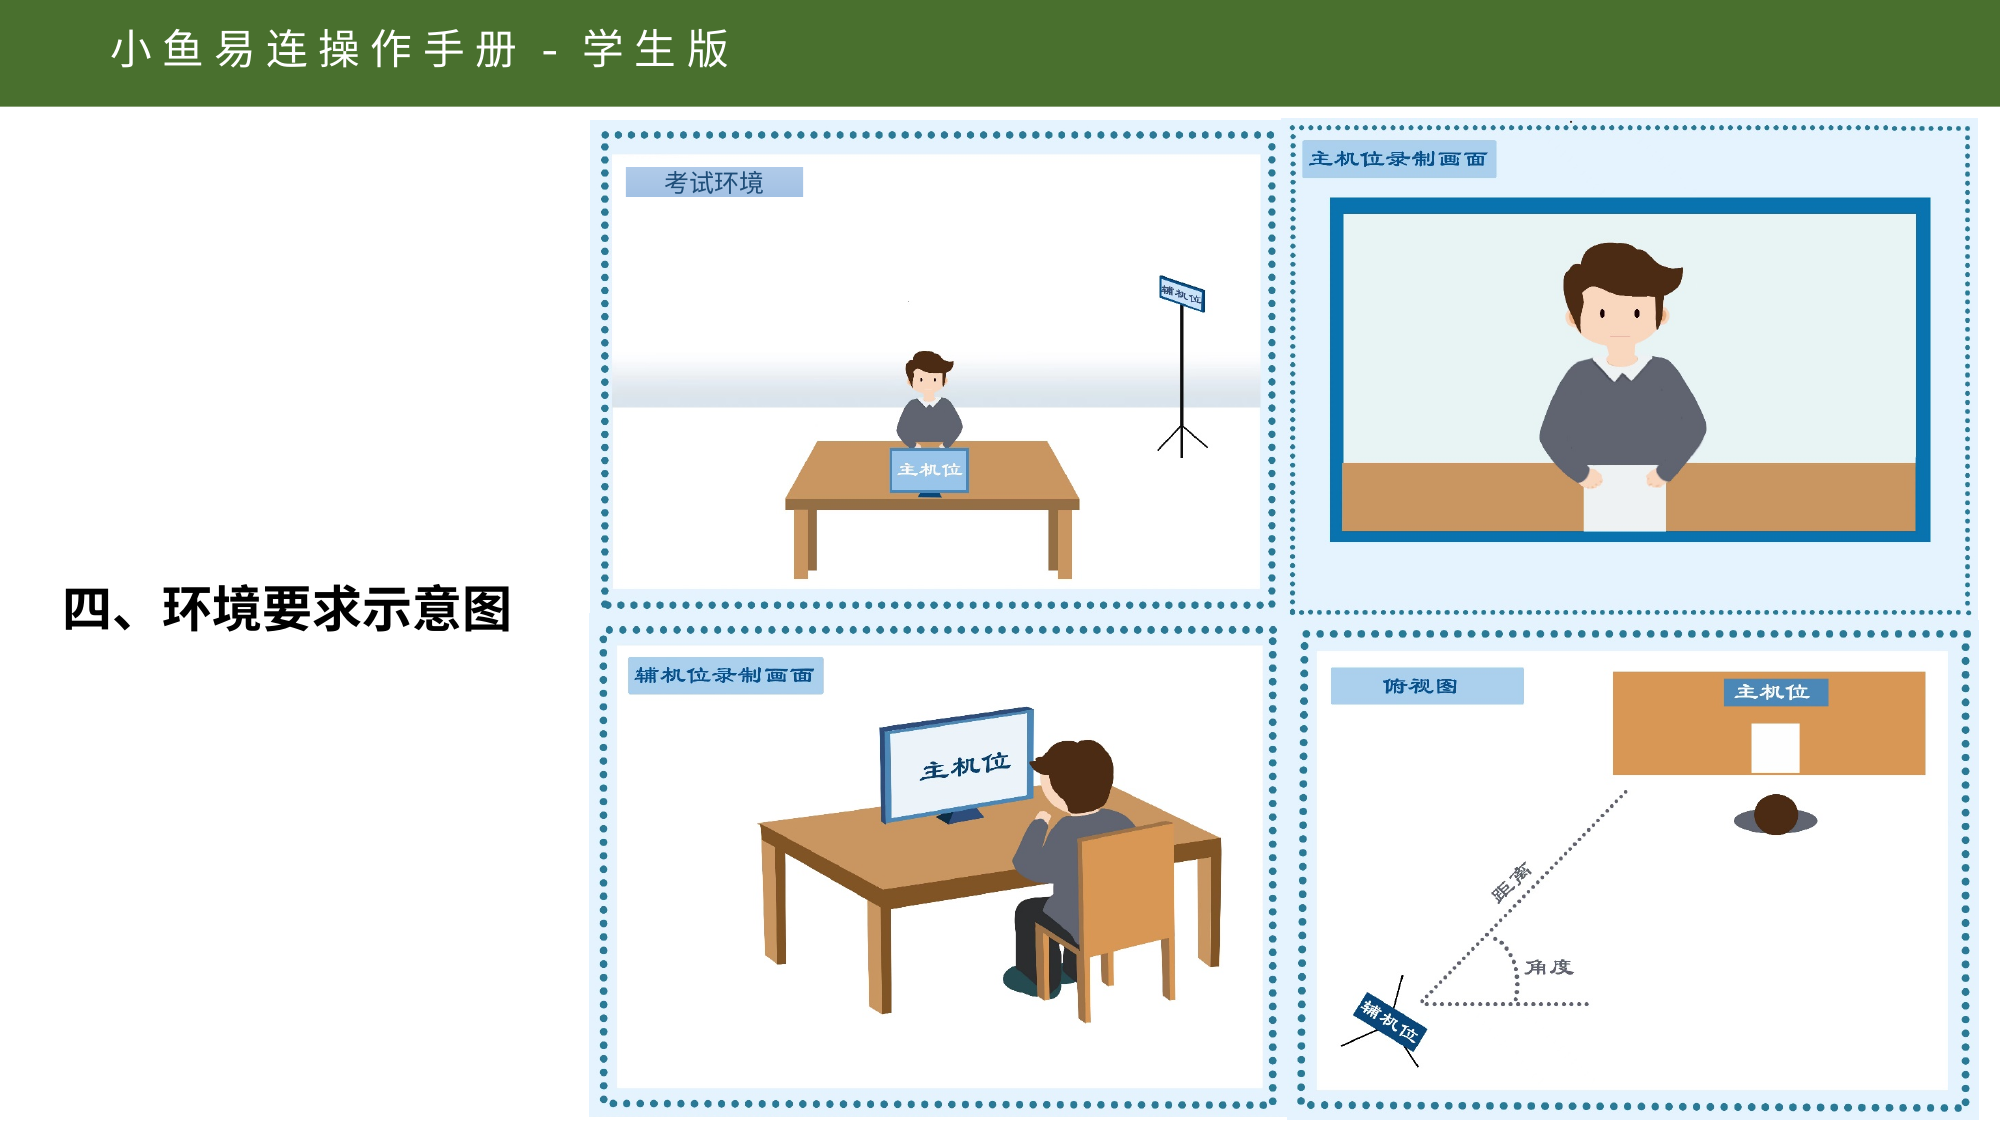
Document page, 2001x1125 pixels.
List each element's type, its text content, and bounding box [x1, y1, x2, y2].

text_box 四、环境要求示意图 [47, 569, 590, 645]
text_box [590, 120, 1282, 620]
picture [589, 118, 1979, 1120]
text_box 小鱼易连操作手册-学生版 [95, 15, 1345, 81]
text_box [0, 0, 2000, 108]
